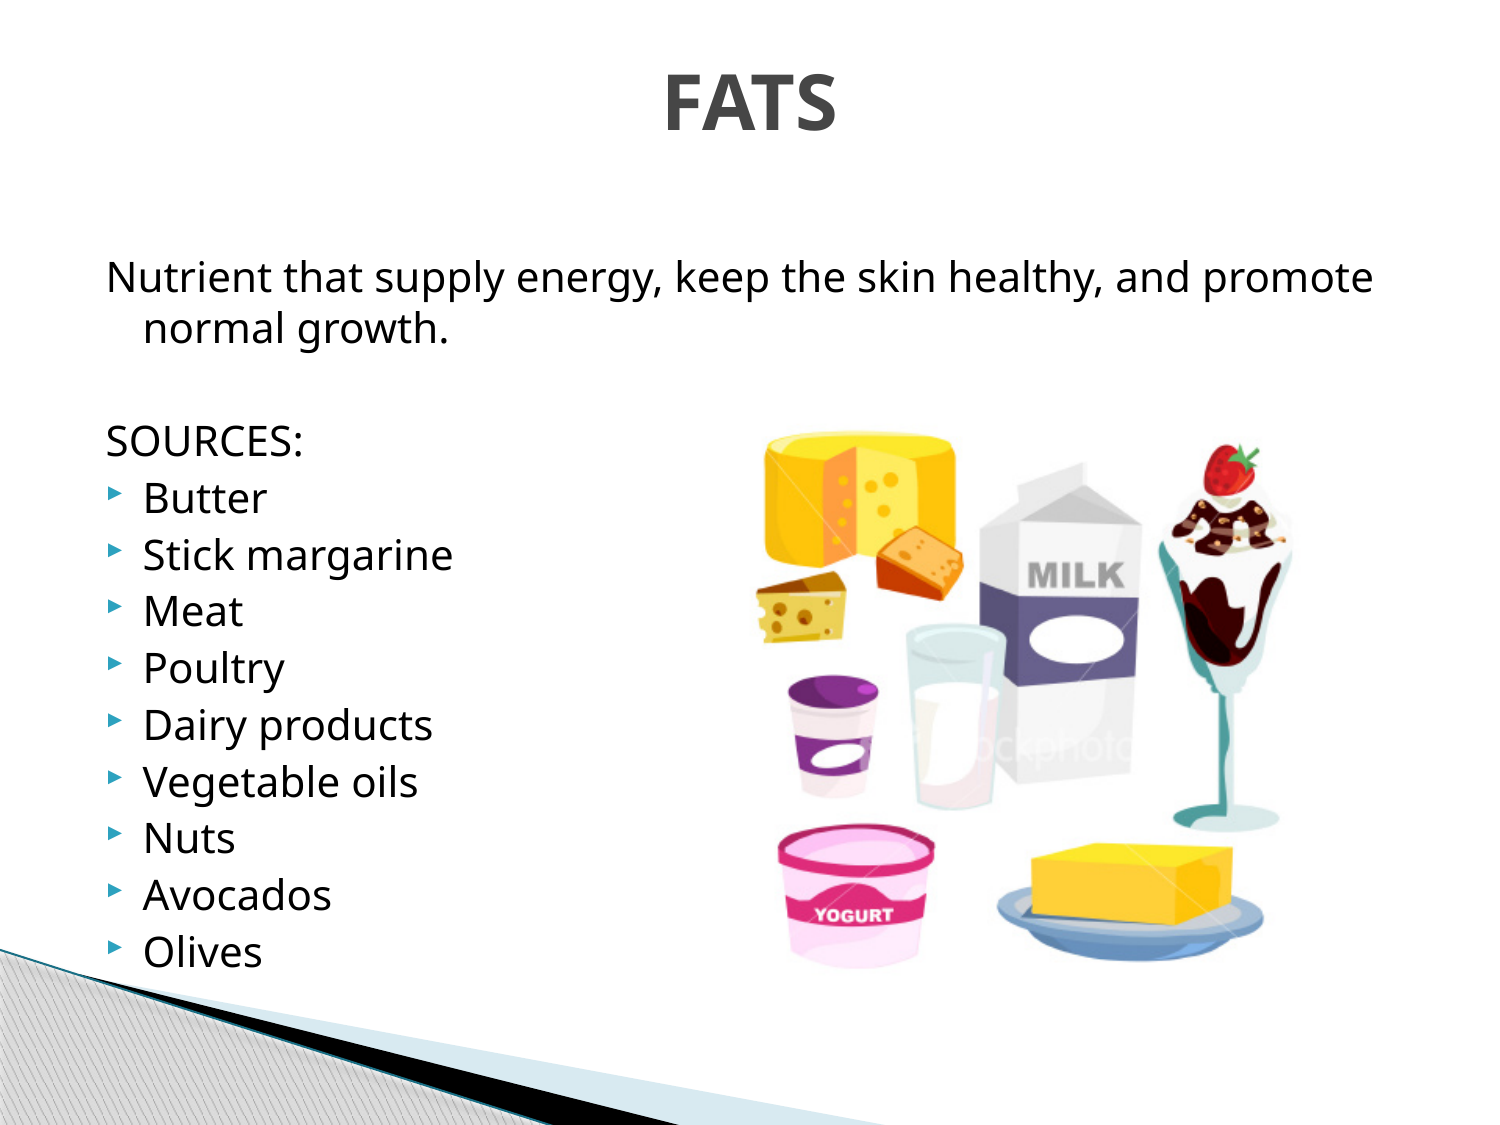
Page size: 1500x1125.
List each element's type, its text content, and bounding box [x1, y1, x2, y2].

title FATS [75, 45, 1425, 233]
list Nutrient that supply energy, keep the skin healthy, and promote normal growth. SOURCES: Butter Stick margarine Meat Poultry Dairy products Vegetable oils Nuts Avocados Olives [75, 243, 1425, 986]
picture [724, 399, 1319, 994]
